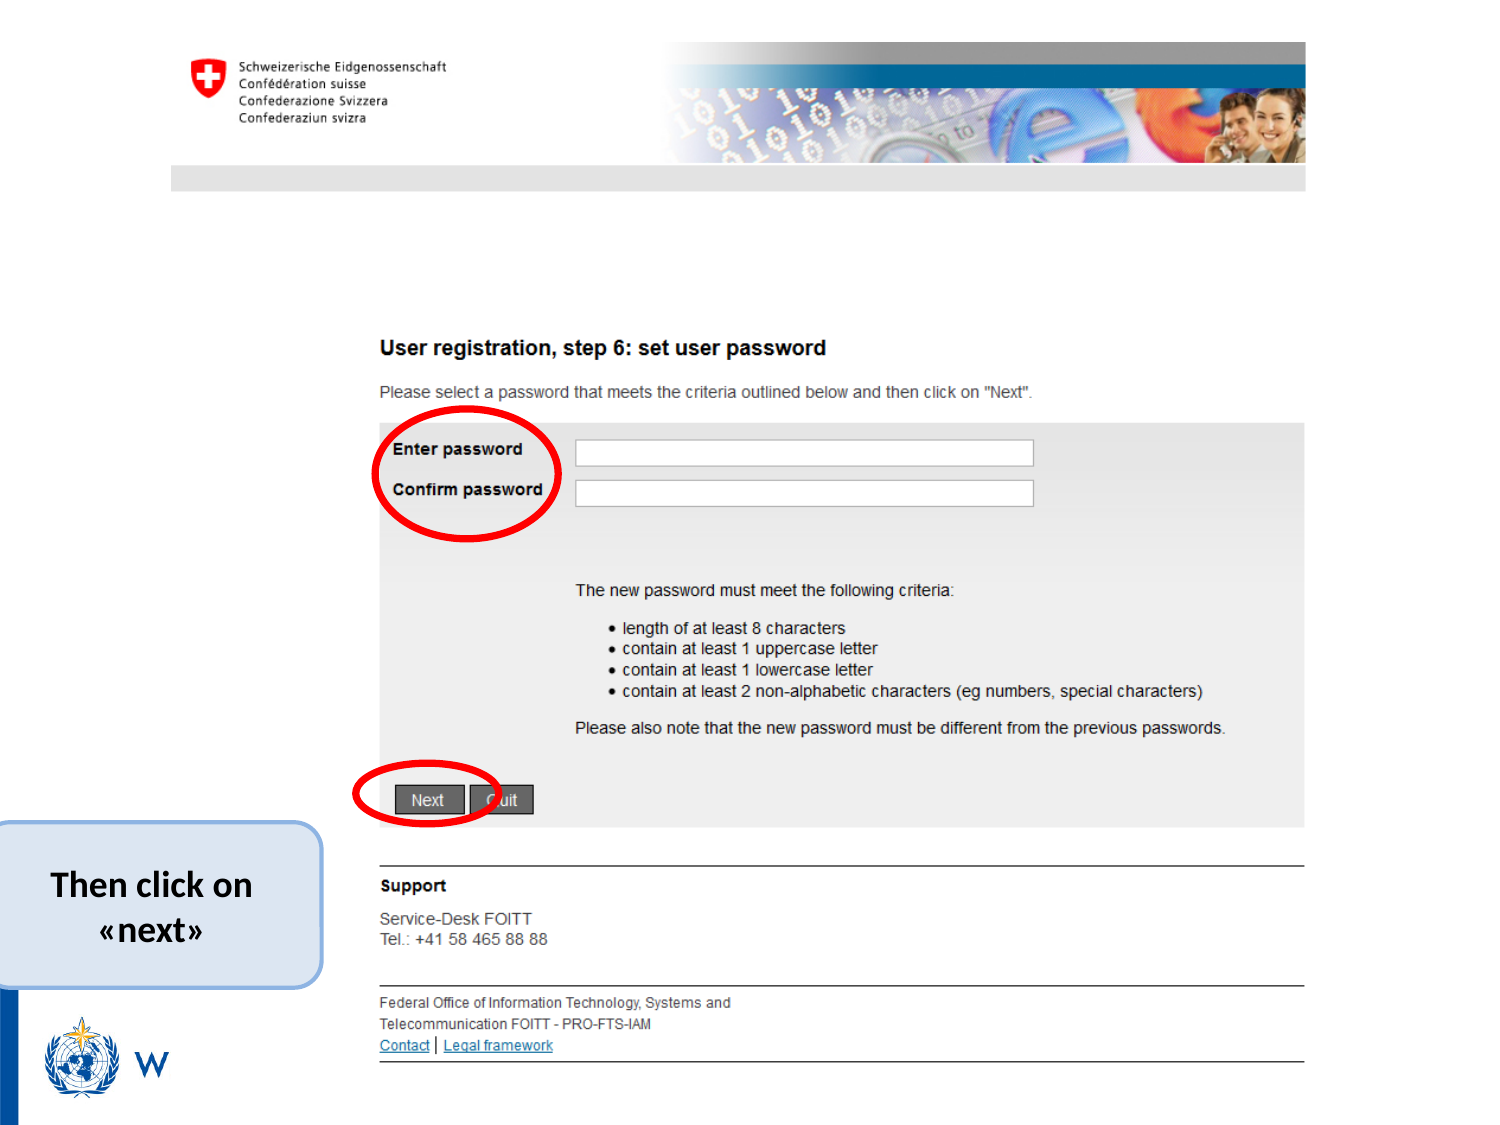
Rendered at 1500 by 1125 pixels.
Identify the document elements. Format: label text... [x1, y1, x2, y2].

picture [0, 42, 1346, 1125]
text_box Then click on «next» [0, 820, 165, 990]
